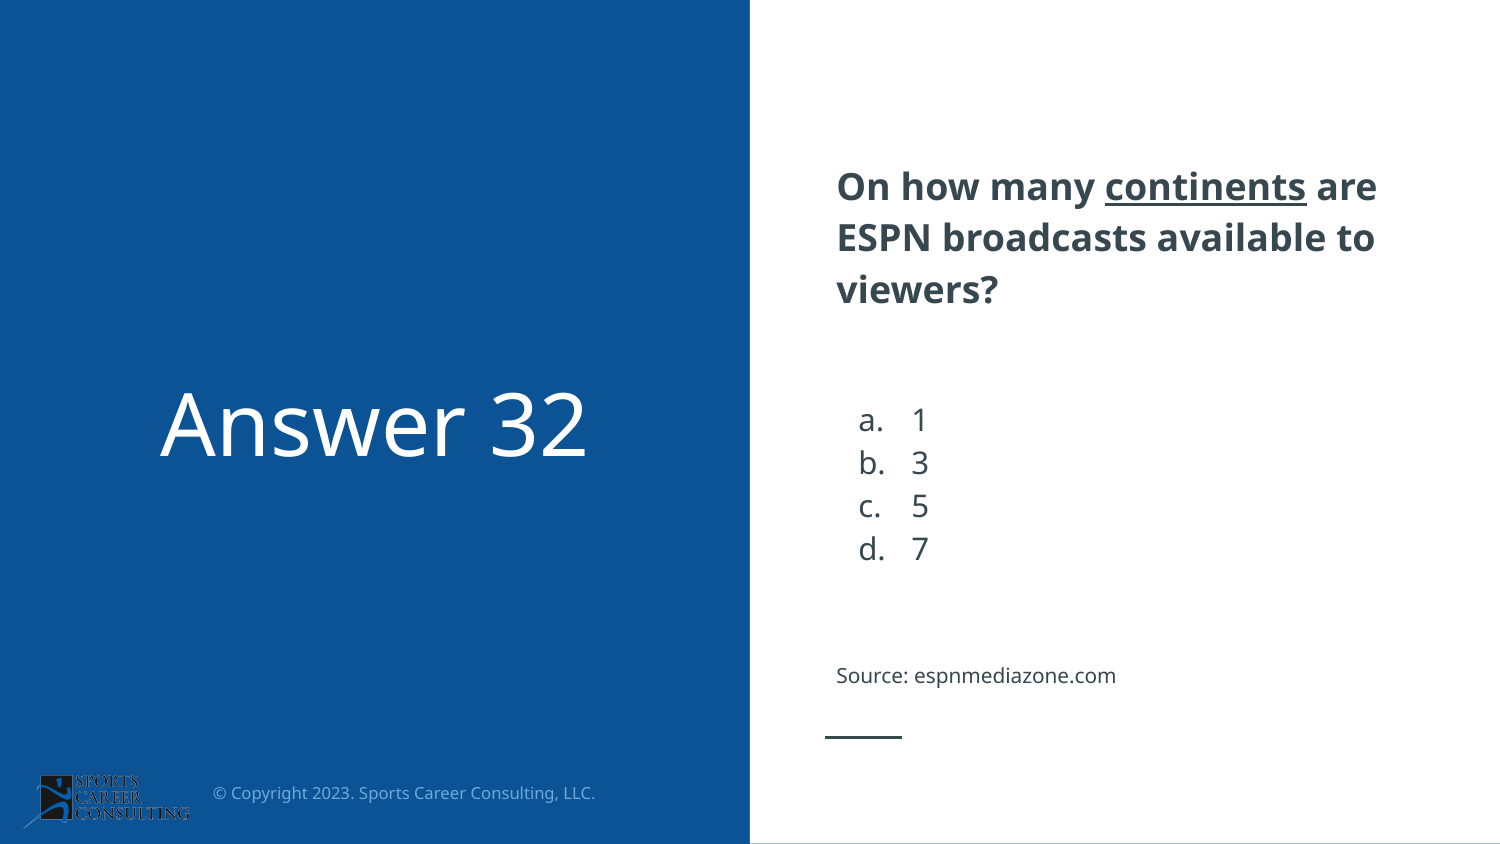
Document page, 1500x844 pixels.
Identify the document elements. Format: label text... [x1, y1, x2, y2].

text_box © Copyright 2023. Sports Career Consulting, LLC. [197, 767, 750, 838]
title Answer 32 [43, 298, 708, 546]
list On how many continents are ESPN broadcasts available to viewers? 1 3 5 7 Source: espnmediazone.com [821, 118, 1486, 725]
picture [22, 774, 190, 829]
